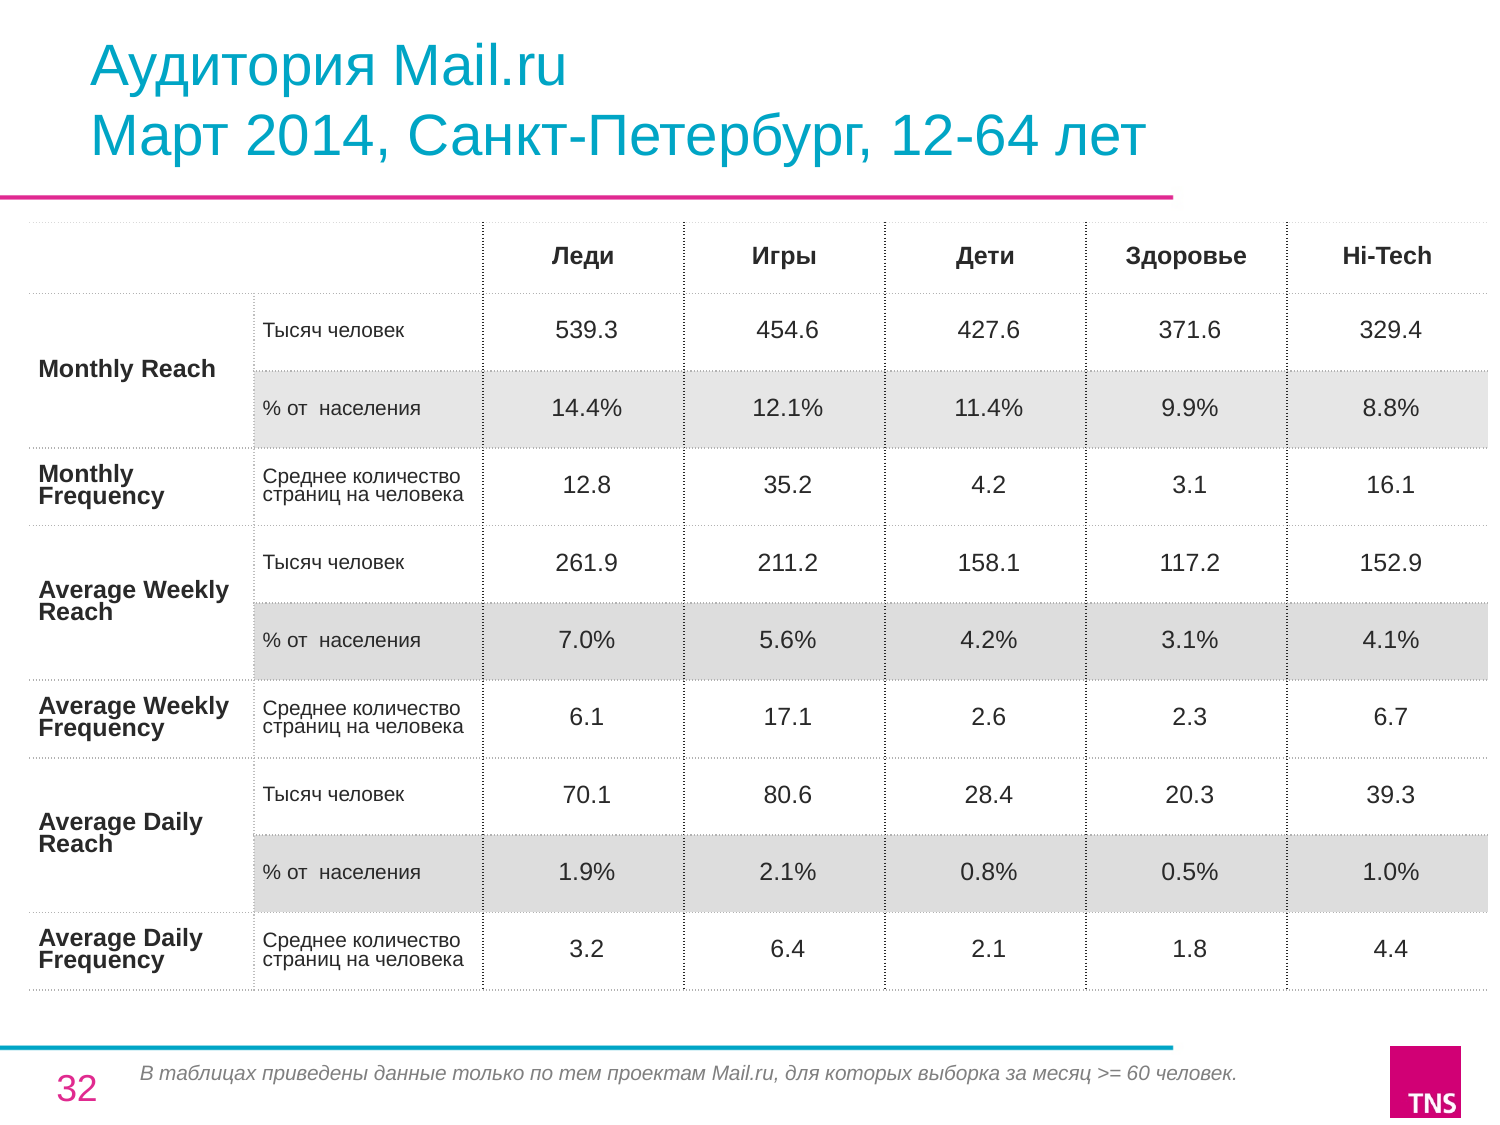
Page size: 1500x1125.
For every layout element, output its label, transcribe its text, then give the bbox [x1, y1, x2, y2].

table_cell 371.6 [1086, 294, 1287, 371]
table_cell 35.2 [684, 448, 885, 526]
table_cell Тысяч человек [254, 758, 483, 835]
picture [0, 0, 1500, 1125]
table_cell 427.6 [885, 294, 1086, 371]
table_cell Среднее количество страниц на человека [254, 912, 483, 990]
table_cell 6.1 [483, 680, 684, 758]
table_cell % от населения [254, 371, 483, 448]
table_cell 4.2 [885, 448, 1086, 526]
table_cell 39.3 [1287, 758, 1488, 835]
table_cell 2.1% [684, 835, 885, 912]
table_cell Average Daily Frequency [29, 912, 254, 990]
table_cell Тысяч человек [254, 526, 483, 603]
table_cell % от населения [254, 603, 483, 680]
table_cell 539.3 [483, 294, 684, 371]
table_cell 261.9 [483, 526, 684, 603]
table_header Hi-Tech [1287, 223, 1488, 294]
table_header Здоровье [1086, 223, 1287, 294]
table_cell 20.3 [1086, 758, 1287, 835]
table_cell 2.6 [885, 680, 1086, 758]
table_cell 1.0% [1287, 835, 1488, 912]
title Аудитория Mail.ru Март 2014, Санкт-Петербург, 12-64 лет [74, 8, 1476, 187]
table_cell 80.6 [684, 758, 885, 835]
table_cell 0.8% [885, 835, 1086, 912]
table_cell 28.4 [885, 758, 1086, 835]
table_cell 7.0% [483, 603, 684, 680]
table_header Дети [885, 223, 1086, 294]
table_cell 8.8% [1287, 371, 1488, 448]
table_cell 11.4% [885, 371, 1086, 448]
text_box В таблицах приведены данные только по тем проектам Mail.ru, для которых выборка за месяц >= 60 человек. [124, 1052, 1463, 1092]
table_cell 16.1 [1287, 448, 1488, 526]
table_cell 3.1% [1086, 603, 1287, 680]
table_cell 4.1% [1287, 603, 1488, 680]
table_cell 211.2 [684, 526, 885, 603]
table_cell 454.6 [684, 294, 885, 371]
table_header [29, 223, 483, 294]
table_cell 1.9% [483, 835, 684, 912]
table_cell Тысяч человек [254, 294, 483, 371]
table_cell 158.1 [885, 526, 1086, 603]
table_cell 6.4 [684, 912, 885, 990]
table_cell 2.3 [1086, 680, 1287, 758]
table_cell Monthly Reach [29, 294, 254, 448]
table_cell 1.8 [1086, 912, 1287, 990]
table_cell 12.1% [684, 371, 885, 448]
table_cell 3.1 [1086, 448, 1287, 526]
table_cell Average Weekly Reach [29, 526, 254, 680]
table_cell % от населения [254, 835, 483, 912]
table_cell 329.4 [1287, 294, 1488, 371]
table_cell 2.1 [885, 912, 1086, 990]
table_cell 5.6% [684, 603, 885, 680]
slide_number 32 [40, 1055, 392, 1125]
table_header Игры [684, 223, 885, 294]
table_cell Среднее количество страниц на человека [254, 448, 483, 526]
table_cell 17.1 [684, 680, 885, 758]
table_cell Monthly Frequency [29, 448, 254, 526]
table_cell 4.2% [885, 603, 1086, 680]
table_cell 117.2 [1086, 526, 1287, 603]
table_cell 70.1 [483, 758, 684, 835]
table_cell 6.7 [1287, 680, 1488, 758]
table_cell 12.8 [483, 448, 684, 526]
table_cell 4.4 [1287, 912, 1488, 990]
table_cell 9.9% [1086, 371, 1287, 448]
table_cell 152.9 [1287, 526, 1488, 603]
table_cell 14.4% [483, 371, 684, 448]
table_header Леди [483, 223, 684, 294]
table_cell Average Weekly Frequency [29, 680, 254, 758]
table_cell 0.5% [1086, 835, 1287, 912]
table_cell Среднее количество страниц на человека [254, 680, 483, 758]
table_cell Average Daily Reach [29, 758, 254, 912]
table_cell 3.2 [483, 912, 684, 990]
